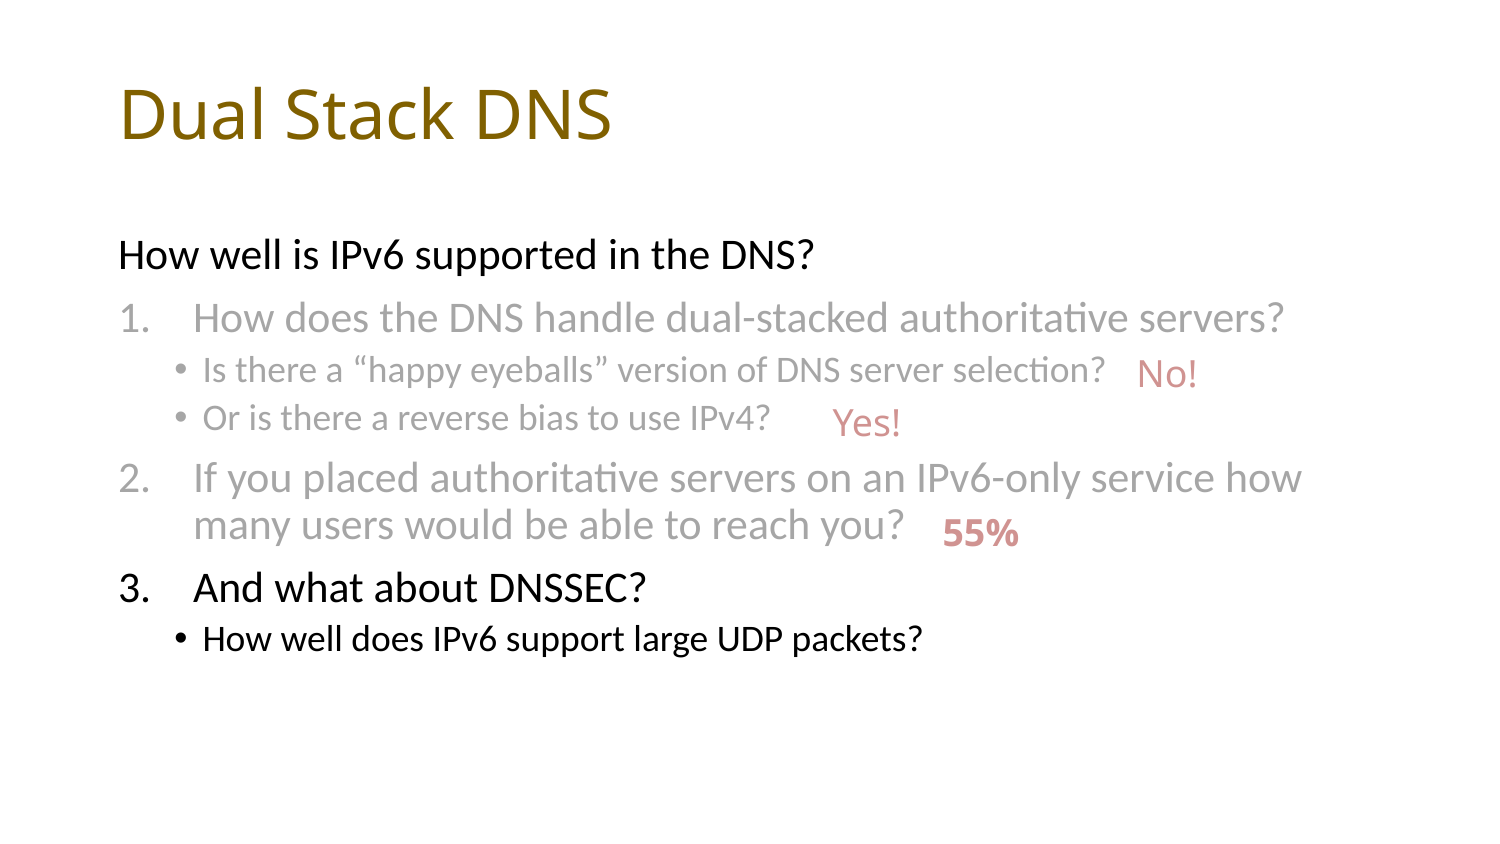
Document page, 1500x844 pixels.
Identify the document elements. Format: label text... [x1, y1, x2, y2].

text_box Yes! [818, 391, 917, 452]
list How well is IPv6 supported in the DNS? How does the DNS handle dual-stacked authoritative servers? Is there a “happy eyeballs” version of DNS server selection? Or is there a reverse bias to use IPv4? If you placed authoritative servers on an IPv6-only service how many users would be able to reach you? And what about DNSSEC? How well does IPv6 support large UDP packets? [103, 224, 1397, 760]
title Dual Stack DNS [103, 35, 1397, 199]
text_box 55% [927, 501, 1035, 561]
text_box No! [1121, 342, 1213, 403]
